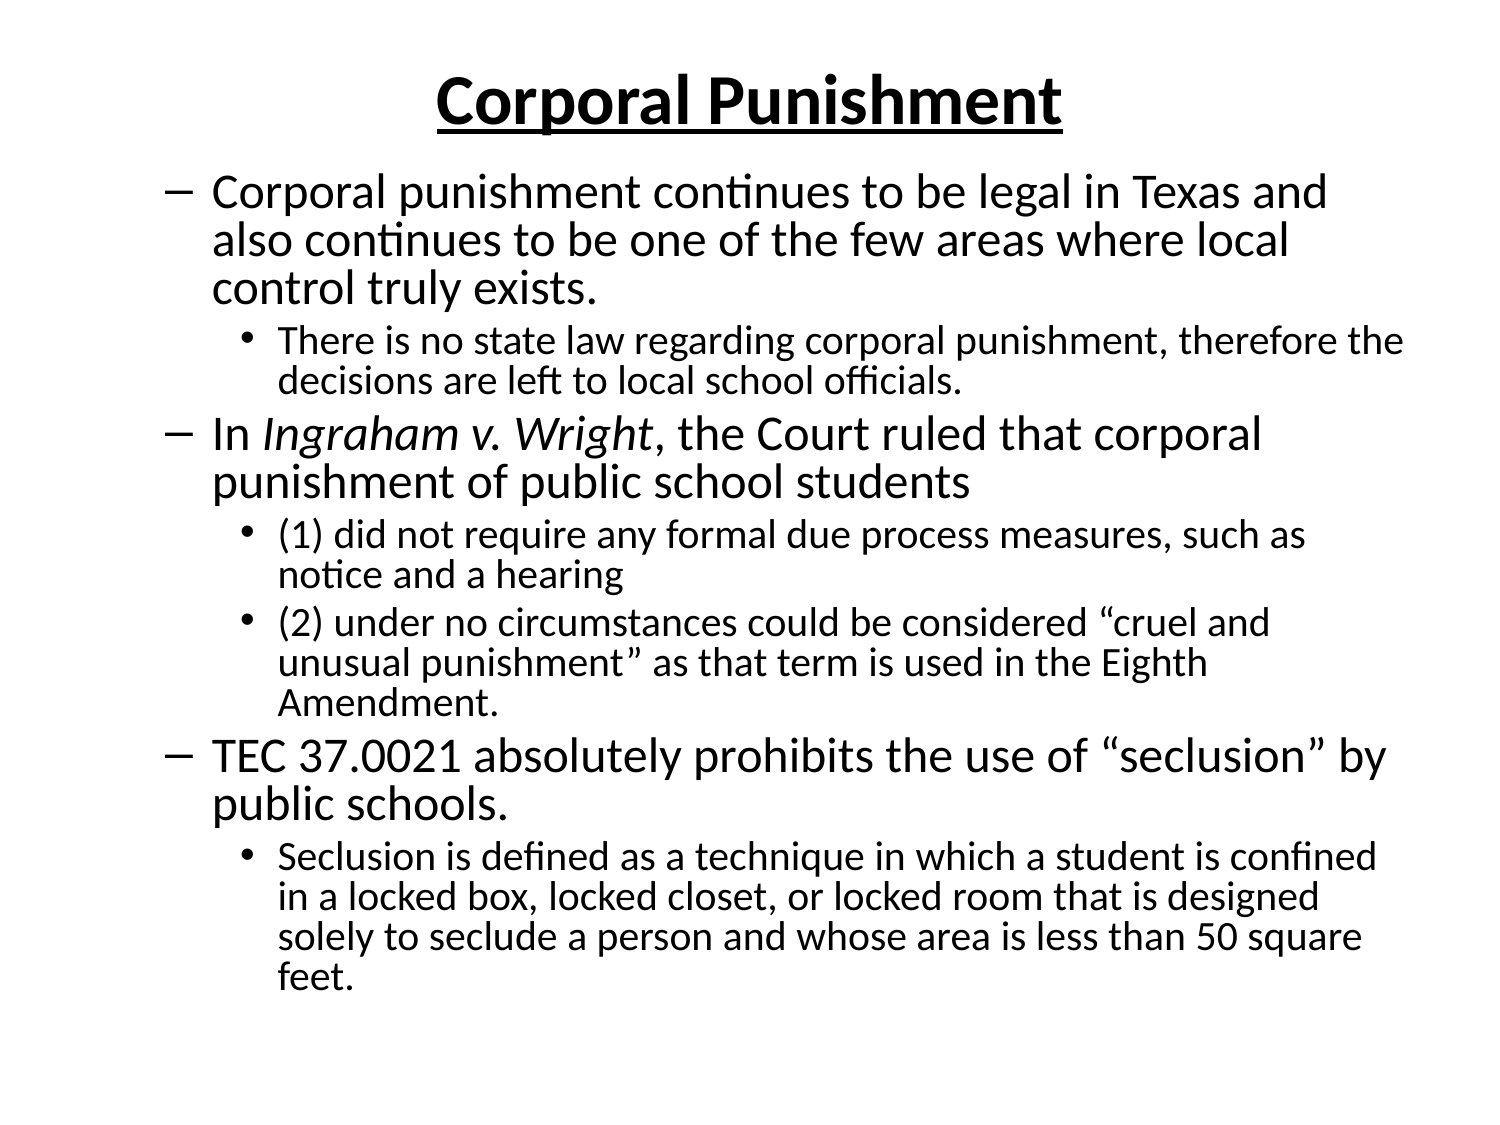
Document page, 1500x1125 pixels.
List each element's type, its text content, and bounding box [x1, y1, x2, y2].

list Corporal punishment continues to be legal in Texas and also continues to be one of the few areas where local control truly exists. There is no state law regarding corporal punishment, therefore the decisions are left to local school officials. In Ingraham v. Wright, the Court ruled that corporal punishment of public school students (1) did not require any formal due process measures, such as notice and a hearing (2) under no circumstances could be considered “cruel and unusual punishment” as that term is used in the Eighth Amendment. TEC 37.0021 absolutely prohibits the use of “seclusion” by public schools. Seclusion is defined as a technique in which a student is confined in a locked box, locked closet, or locked room that is designed solely to seclude a person and whose area is less than 50 square feet. [74, 162, 1426, 1051]
title Corporal Punishment [74, 44, 1426, 162]
